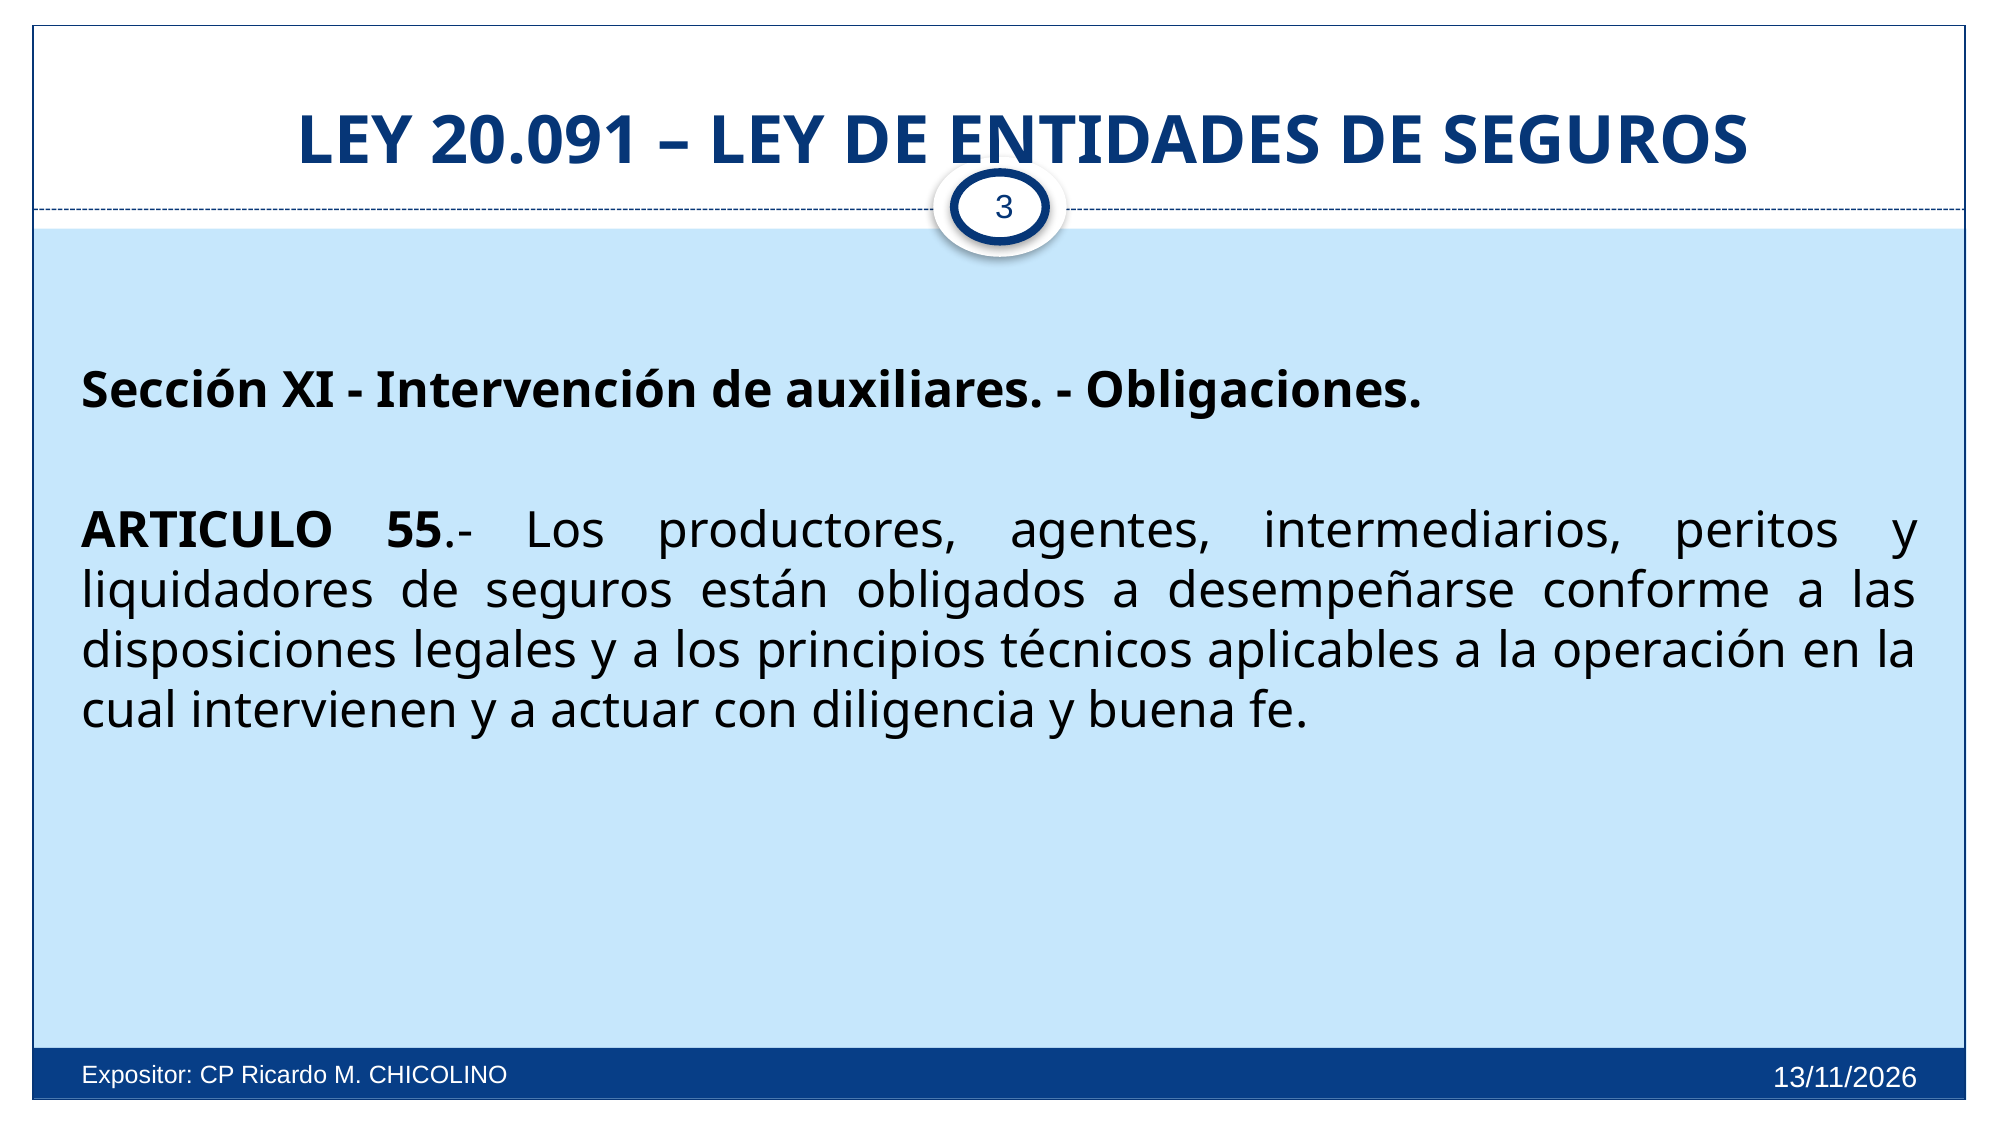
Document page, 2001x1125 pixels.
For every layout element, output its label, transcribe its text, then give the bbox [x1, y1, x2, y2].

title LEY 20.091 – LEY DE ENTIDADES DE SEGUROS [90, 54, 1957, 185]
footer Expositor: CP Ricardo M. CHICOLINO [66, 1051, 850, 1112]
slide_number 3 [954, 168, 1055, 241]
list Sección XI - Intervención de auxiliares. - Obligaciones. ARTICULO 55.- Los productores, agentes, intermediarios, peritos y liquidadores de seguros están obligados a desempeñarse conforme a las disposiciones legales y a los principios técnicos aplicables a la operación en la cual intervienen y a actuar con diligencia y buena fe. [66, 349, 1934, 1005]
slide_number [1266, 1050, 1933, 1111]
